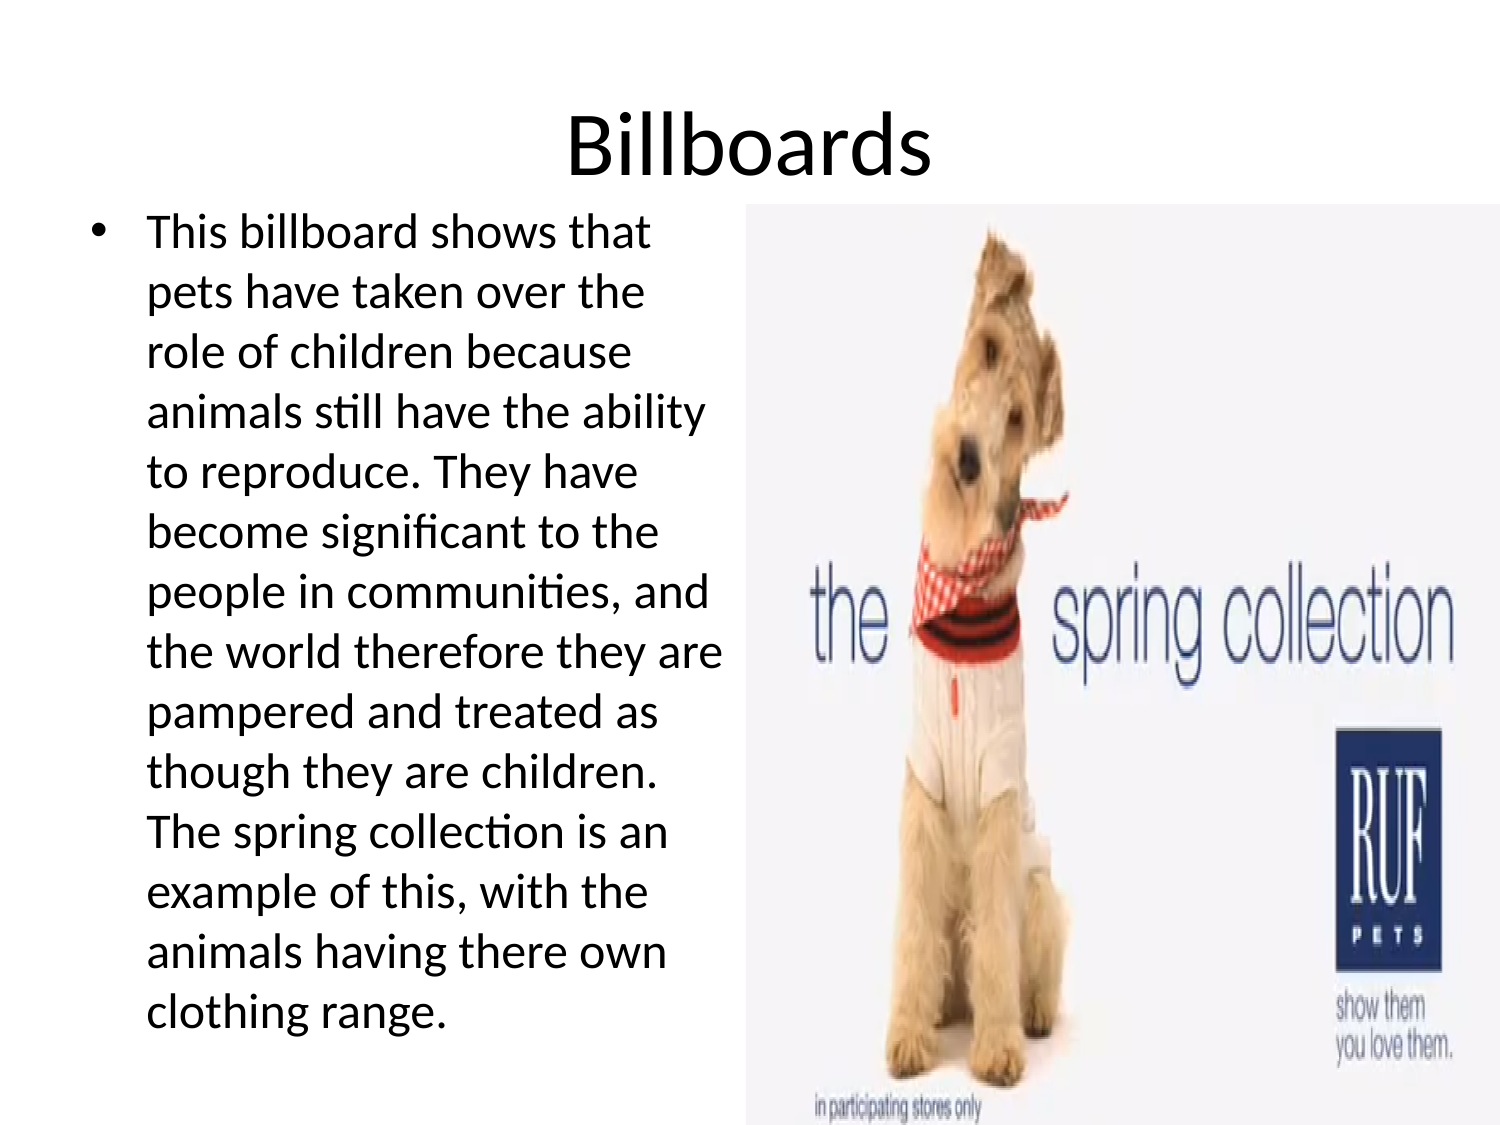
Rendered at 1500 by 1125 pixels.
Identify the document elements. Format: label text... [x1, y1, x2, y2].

list This billboard shows that pets have taken over the role of children because animals still have the ability to reproduce. They have become significant to the people in communities, and the world therefore they are pampered and treated as though they are children. The spring collection is an example of this, with the animals having there own clothing range. [75, 191, 746, 941]
title Billboards [75, 45, 1425, 202]
picture [745, 203, 1500, 1125]
